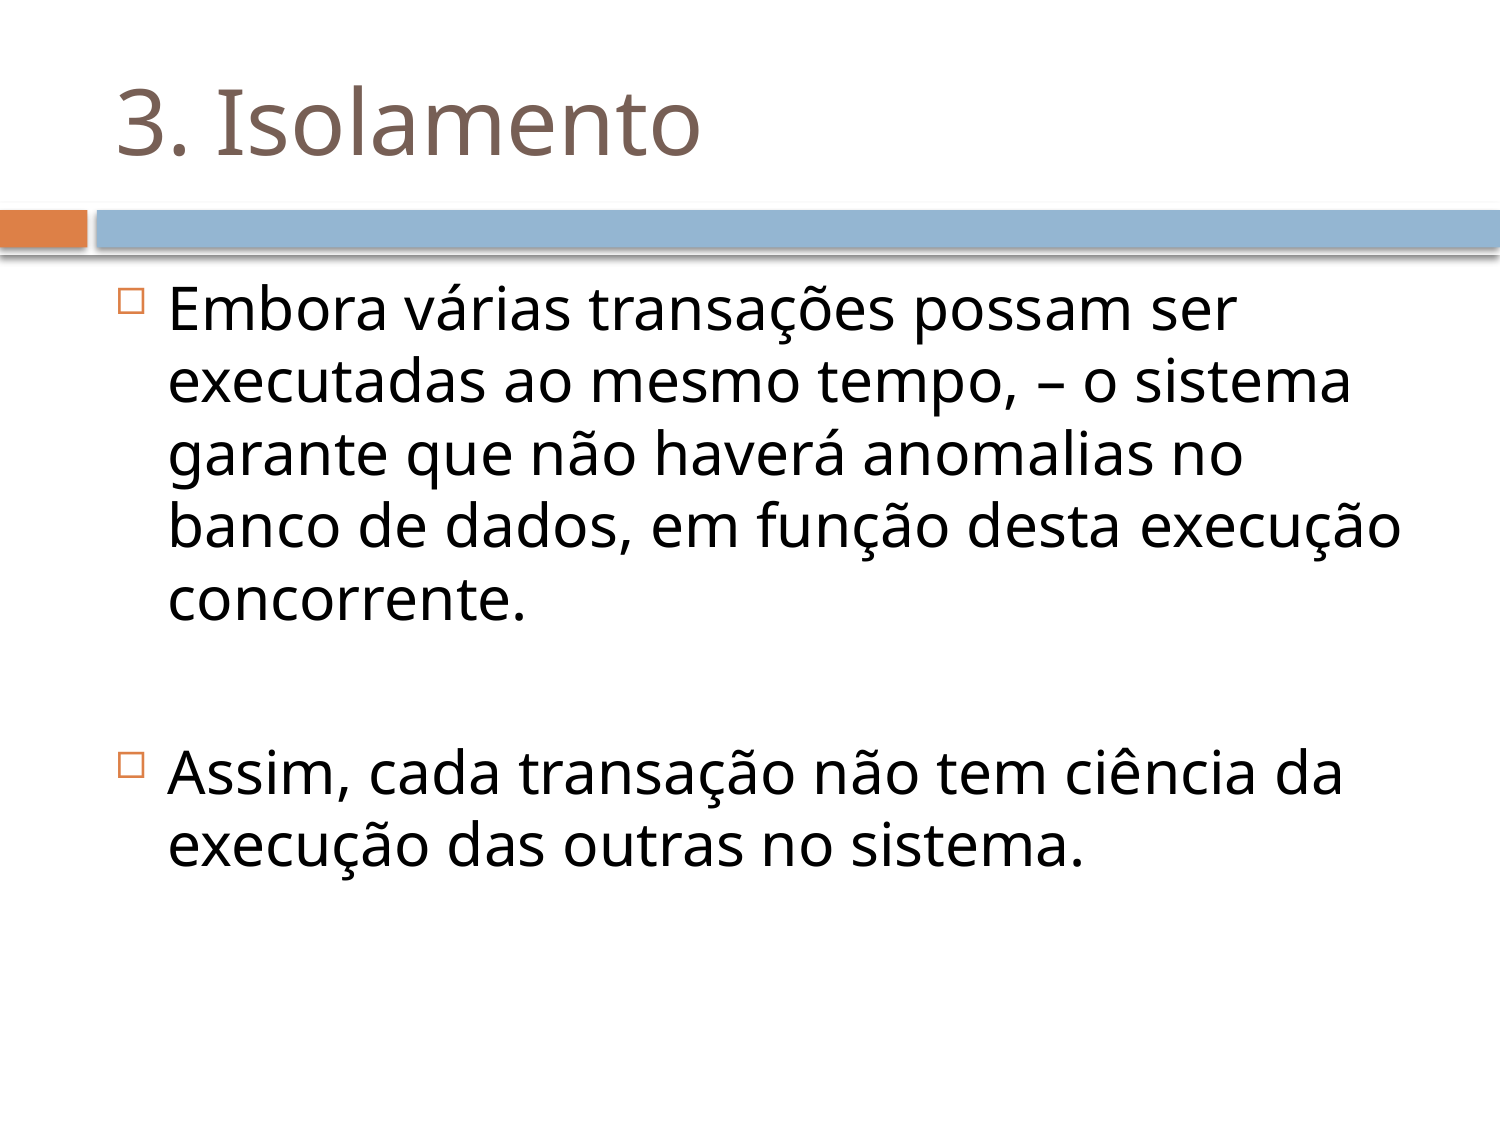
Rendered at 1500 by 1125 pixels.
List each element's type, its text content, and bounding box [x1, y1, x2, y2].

list Embora várias transações possam ser executadas ao mesmo tempo, – o sistema garante que não haverá anomalias no banco de dados, em função desta execução concorrente. Assim, cada transação não tem ciência da execução das outras no sistema. [100, 262, 1438, 1000]
title 3. Isolamento [100, 37, 1438, 200]
